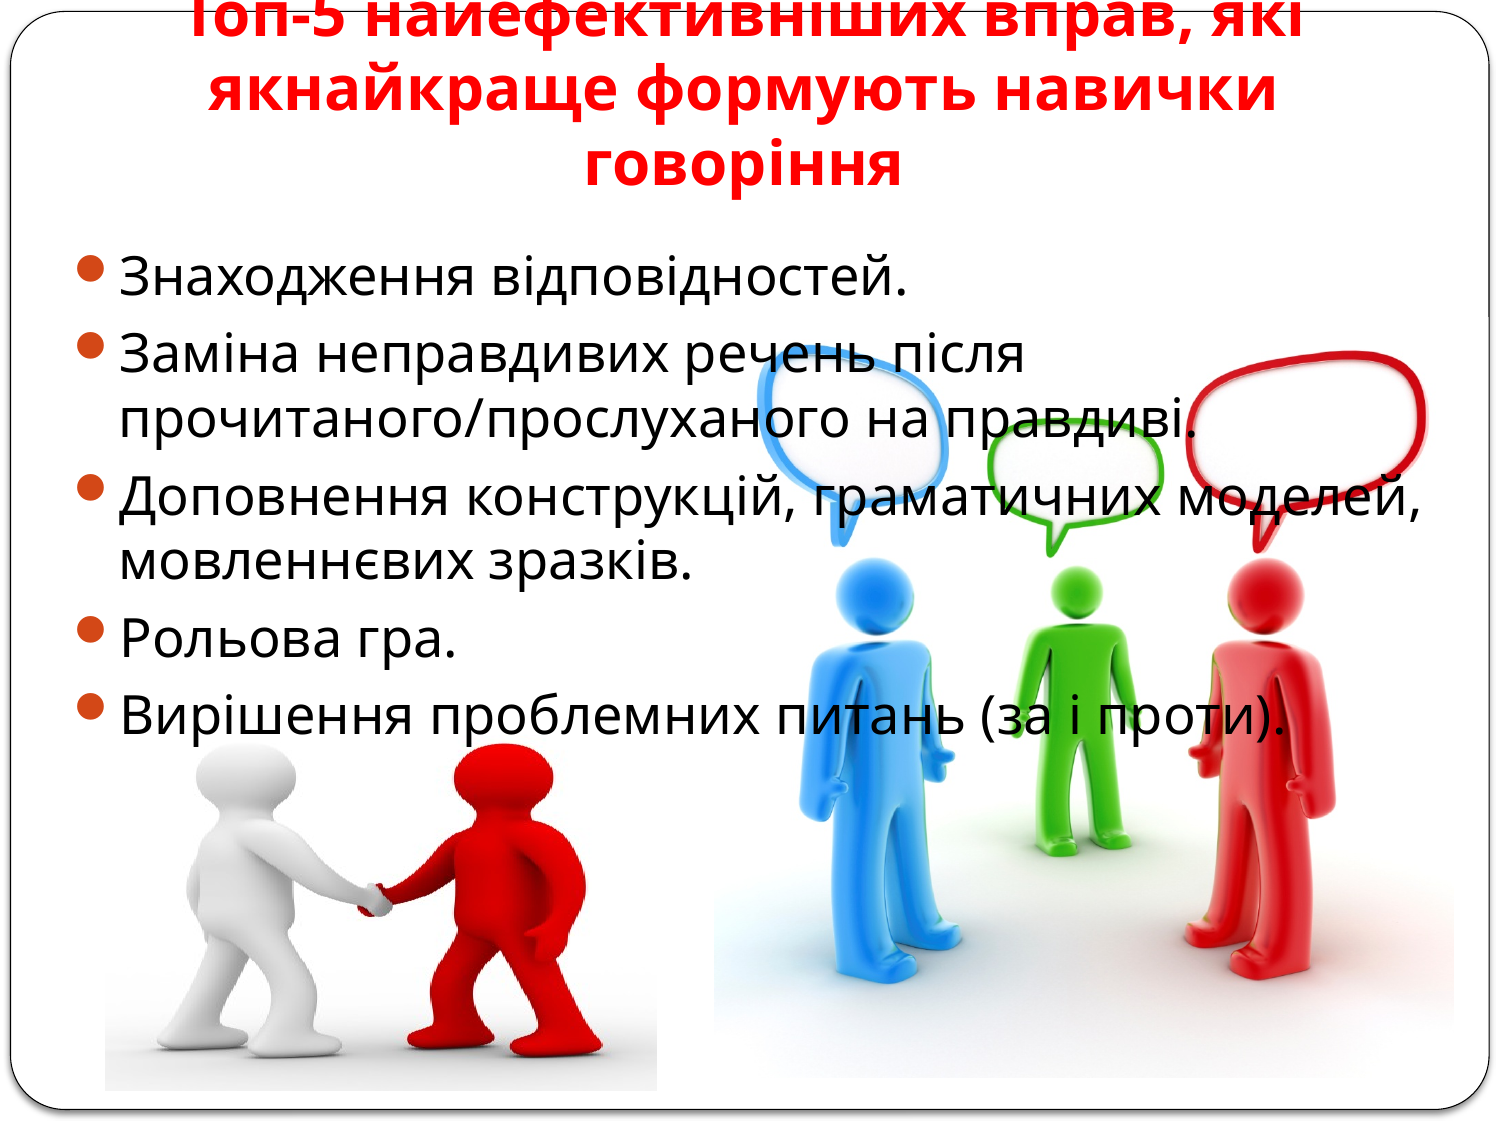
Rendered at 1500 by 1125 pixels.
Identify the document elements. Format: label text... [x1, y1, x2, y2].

title Топ-5 найефективніших вправ, які якнайкраще формують навички говоріння [35, 0, 1454, 213]
picture [105, 702, 657, 1092]
list Знаходження відповідностей. Заміна неправдивих речень після прочитаного/прослуханого на правдиві. Доповнення конструкцій, граматичних моделей, мовленнєвих зразків. Рольова гра. Вирішення проблемних питань (за і проти). [58, 234, 1454, 1090]
picture [714, 339, 1454, 1078]
